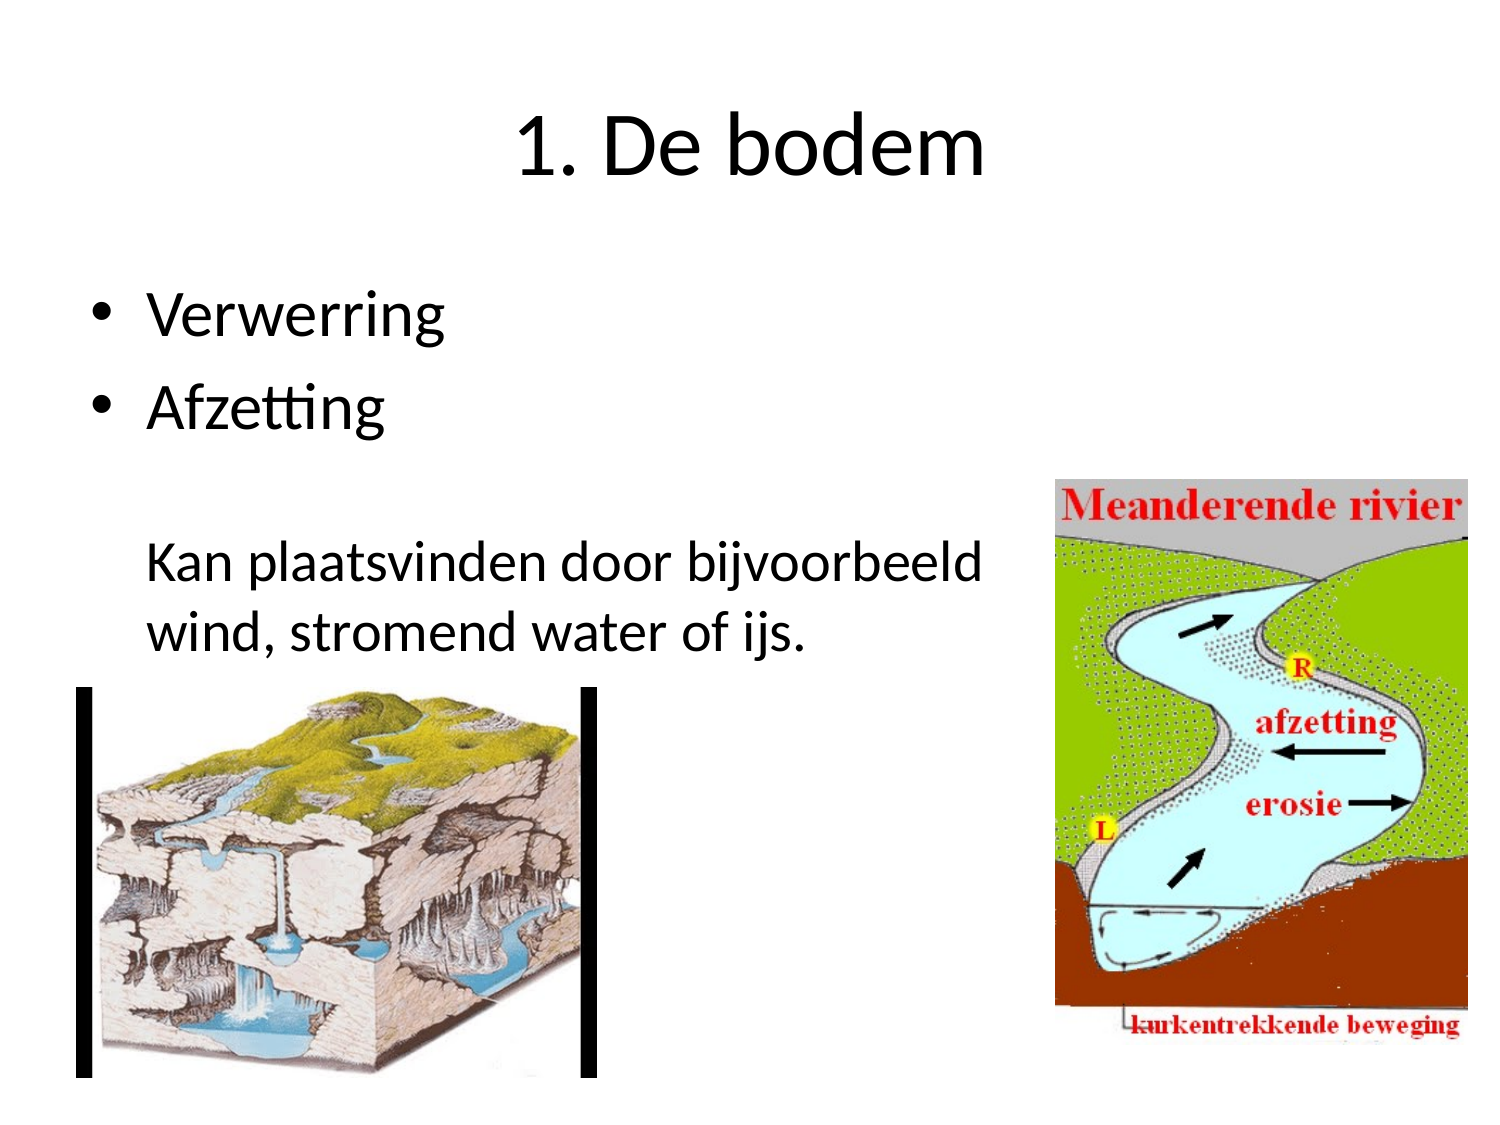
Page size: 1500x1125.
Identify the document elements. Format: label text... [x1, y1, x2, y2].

list Verwerring Afzetting Kan plaatsvinden door bijvoorbeeld wind, stromend water of ijs. [75, 262, 1034, 1005]
picture [1055, 479, 1468, 1046]
picture [76, 687, 597, 1078]
title 1. De bodem [75, 45, 1425, 233]
